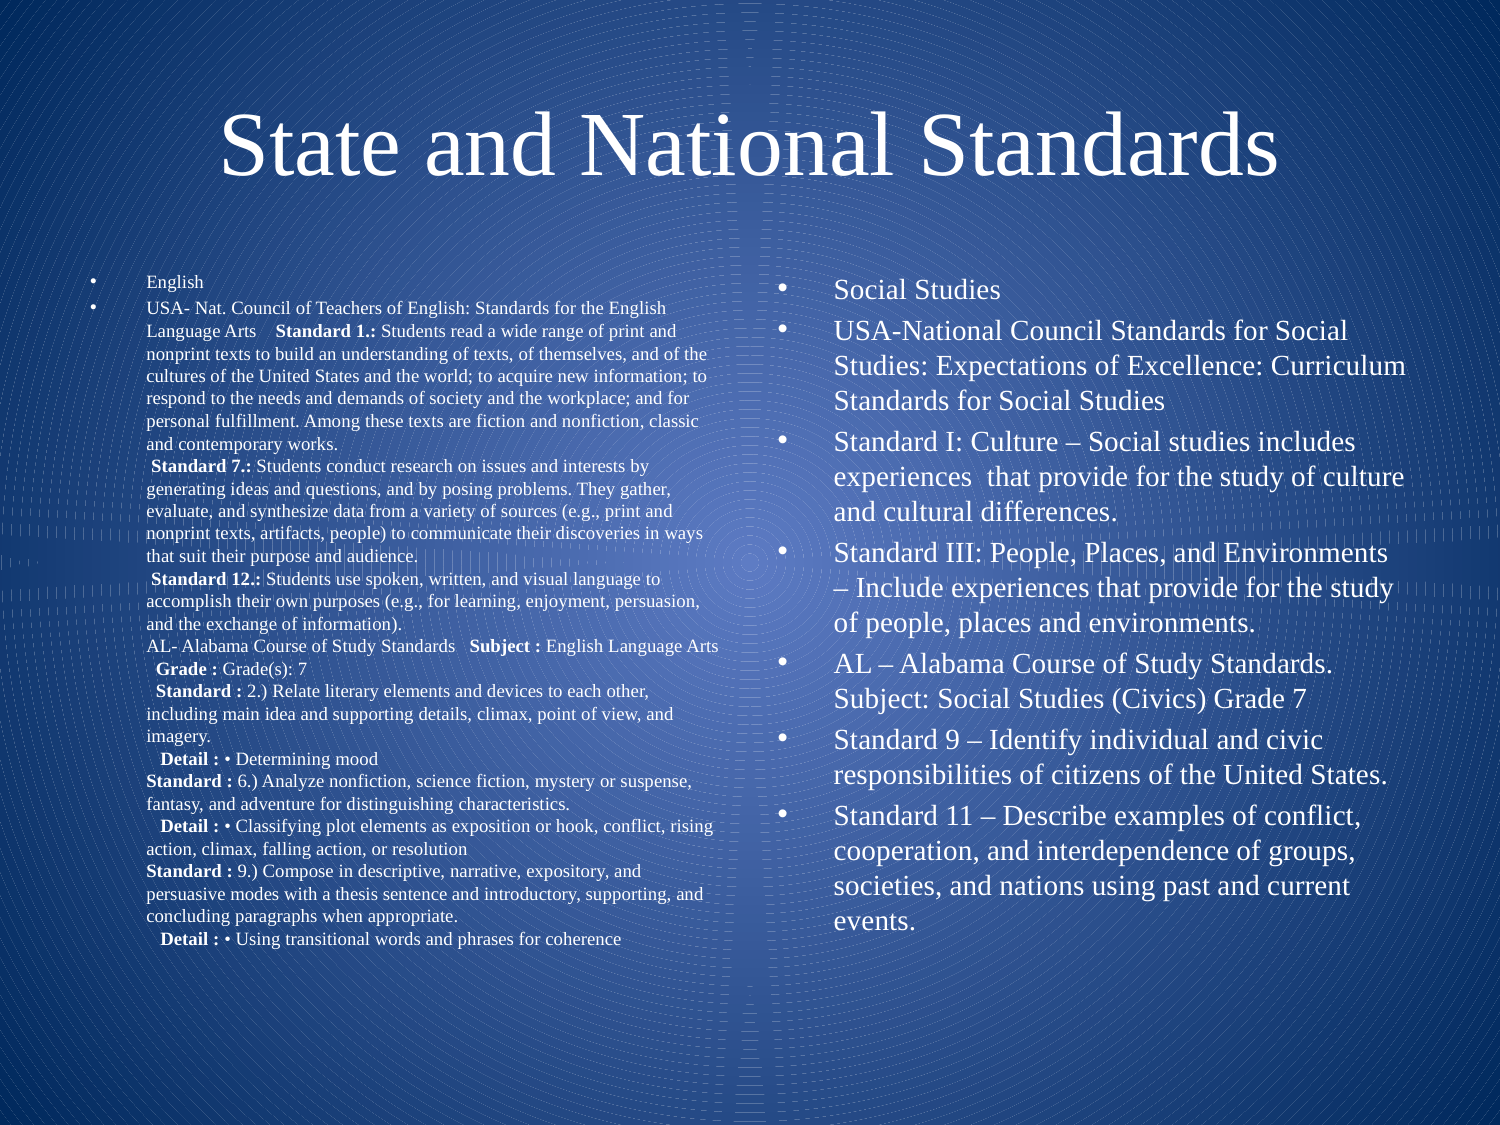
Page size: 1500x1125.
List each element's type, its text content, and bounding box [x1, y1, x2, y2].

list English USA- Nat. Council of Teachers of English: Standards for the English Language Arts Standard 1.: Students read a wide range of print and nonprint texts to build an understanding of texts, of themselves, and of the cultures of the United States and the world; to acquire new information; to respond to the needs and demands of society and the workplace; and for personal fulfillment. Among these texts are fiction and nonfiction, classic and contemporary works. Standard 7.: Students conduct research on issues and interests by generating ideas and questions, and by posing problems. They gather, evaluate, and synthesize data from a variety of sources (e.g., print and nonprint texts, artifacts, people) to communicate their discoveries in ways that suit their purpose and audience. Standard 12.: Students use spoken, written, and visual language to accomplish their own purposes (e.g., for learning, enjoyment, persuasion, and the exchange of information). AL- Alabama Course of Study Standards Subject : English Language Arts Grade : Grade(s): 7 Standard : 2.) Relate literary elements and devices to each other, including main idea and supporting details, climax, point of view, and imagery. Detail : • Determining mood Standard : 6.) Analyze nonfiction, science fiction, mystery or suspense, fantasy, and adventure for distinguishing characteristics. Detail : • Classifying plot elements as exposition or hook, conflict, rising action, climax, falling action, or resolution Standard : 9.) Compose in descriptive, narrative, expository, and persuasive modes with a thesis sentence and introductory, supporting, and concluding paragraphs when appropriate. Detail : • Using transitional words and phrases for coherence [75, 262, 738, 1005]
list Social Studies USA-National Council Standards for Social Studies: Expectations of Excellence: Curriculum Standards for Social Studies Standard I: Culture – Social studies includes experiences that provide for the study of culture and cultural differences. Standard III: People, Places, and Environments – Include experiences that provide for the study of people, places and environments. AL – Alabama Course of Study Standards. Subject: Social Studies (Civics) Grade 7 Standard 9 – Identify individual and civic responsibilities of citizens of the United States. Standard 11 – Describe examples of conflict, cooperation, and interdependence of groups, societies, and nations using past and current events. [762, 262, 1425, 1005]
title State and National Standards [75, 45, 1425, 233]
